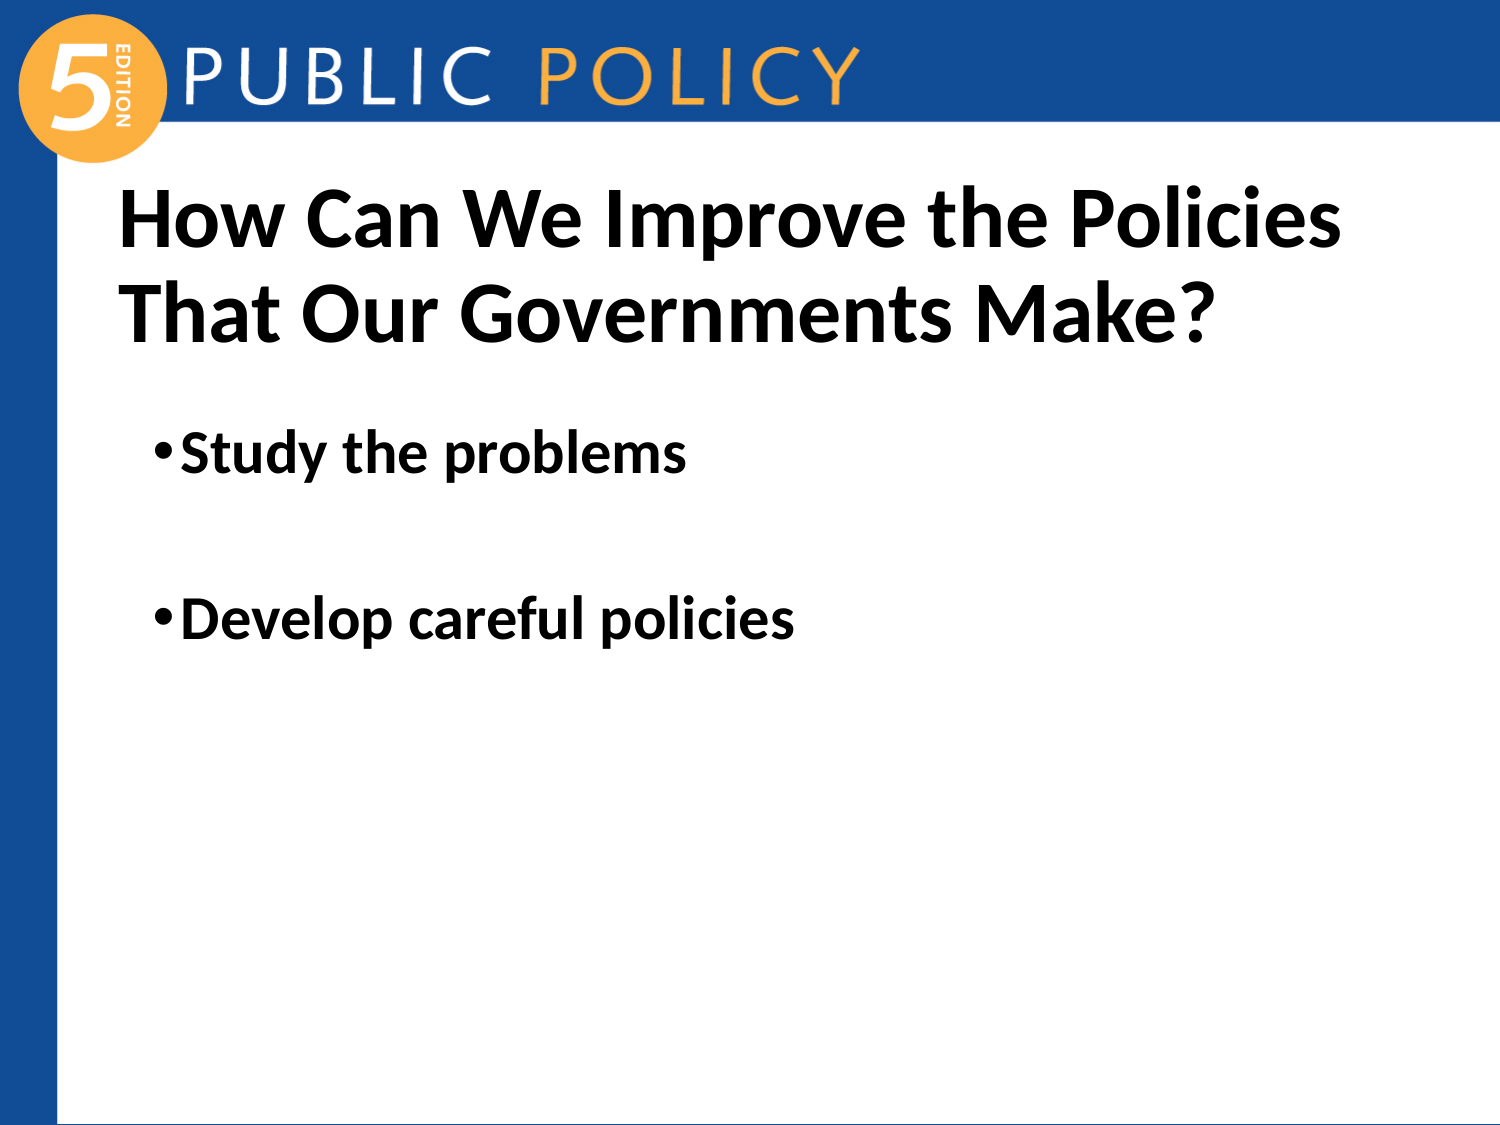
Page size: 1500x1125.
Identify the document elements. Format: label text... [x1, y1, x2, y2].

picture [0, 0, 1500, 1125]
title How Can We Improve the Policies That Our Governments Make? [103, 157, 1397, 375]
list Study the problems Develop careful policies [137, 411, 1397, 838]
